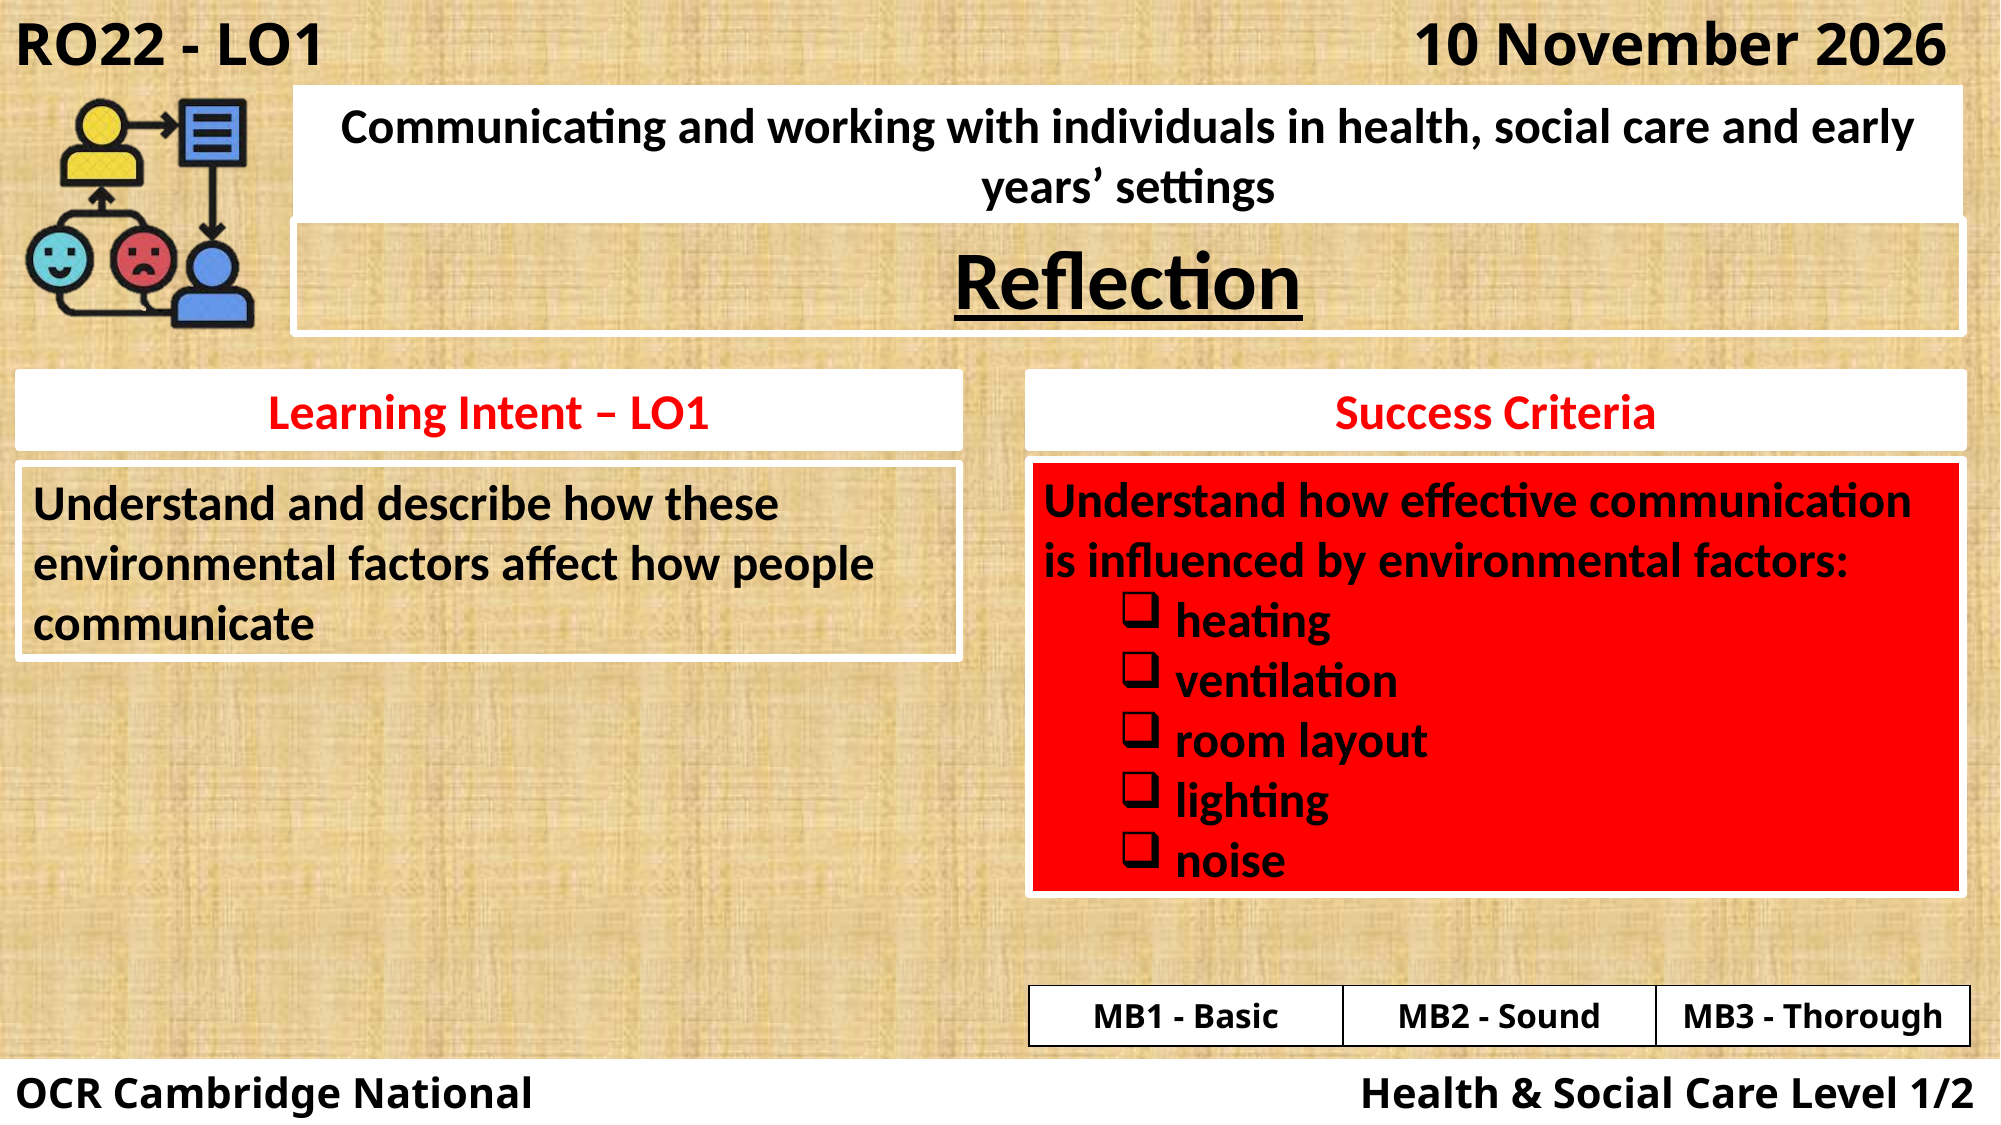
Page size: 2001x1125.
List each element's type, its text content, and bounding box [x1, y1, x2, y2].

text_box RO22 - LO1 [0, 0, 398, 85]
text_box Understand how effective communication is influenced by environmental factors: heating ventilation room layout lighting noise [1028, 459, 1964, 895]
text_box Health & Social Care Level 1/2 [1028, 1059, 2000, 1125]
picture [0, 0, 2001, 1125]
table_header MB3 - Thorough [1657, 986, 1969, 1045]
table_header MB1 - Basic [1030, 986, 1342, 1045]
text_box OCR Cambridge National [0, 1059, 1028, 1125]
table_header MB2 - Sound [1344, 986, 1655, 1045]
text_box Success Criteria [1028, 372, 1964, 448]
text_box Communicating and working with individuals in health, social care and early years’ settings [293, 85, 1963, 219]
text_box Reflection [293, 219, 1963, 334]
text_box Learning Intent – LO1 [18, 372, 960, 448]
picture [398, 0, 1205, 85]
text_box 22 September 2020 [1205, 0, 1964, 94]
text_box Understand and describe how these environmental factors affect how people communicate [18, 463, 960, 659]
